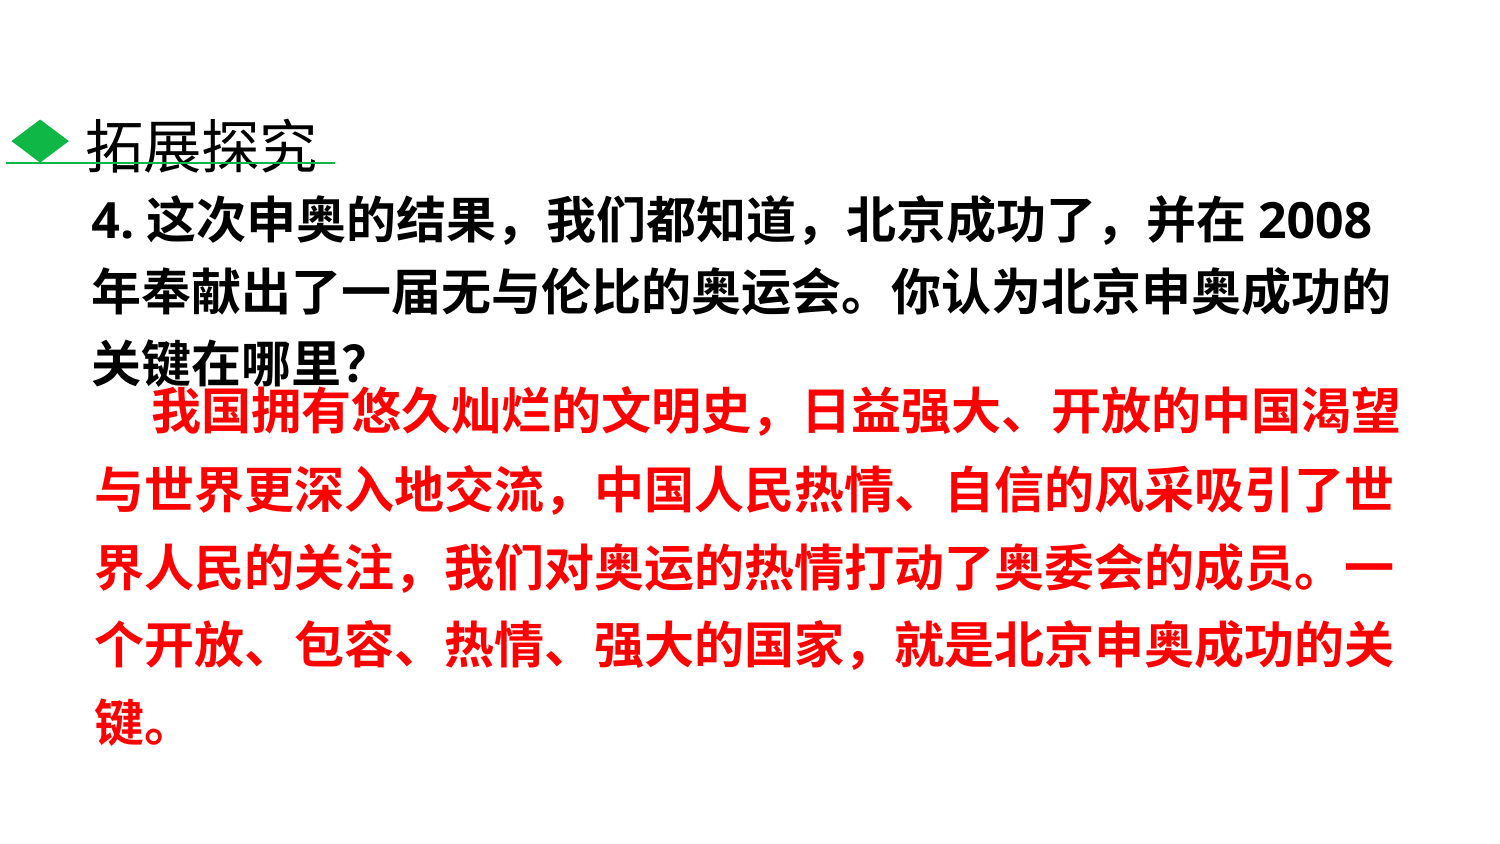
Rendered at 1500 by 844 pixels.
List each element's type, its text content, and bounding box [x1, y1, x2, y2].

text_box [5, 102, 336, 189]
text_box 4.这次申奥的结果，我们都知道，北京成功了，并在2008年奉献出了一届无与伦比的奥运会。你认为北京申奥成功的关键在哪里？ [76, 169, 1424, 401]
text_box 我国拥有悠久灿烂的文明史，日益强大、开放的中国渴望与世界更深入地交流，中国人民热情、自信的风采吸引了世界人民的关注，我们对奥运的热情打动了奥委会的成员。一个开放、包容、热情、强大的国家，就是北京申奥成功的关键。 [79, 354, 1421, 760]
